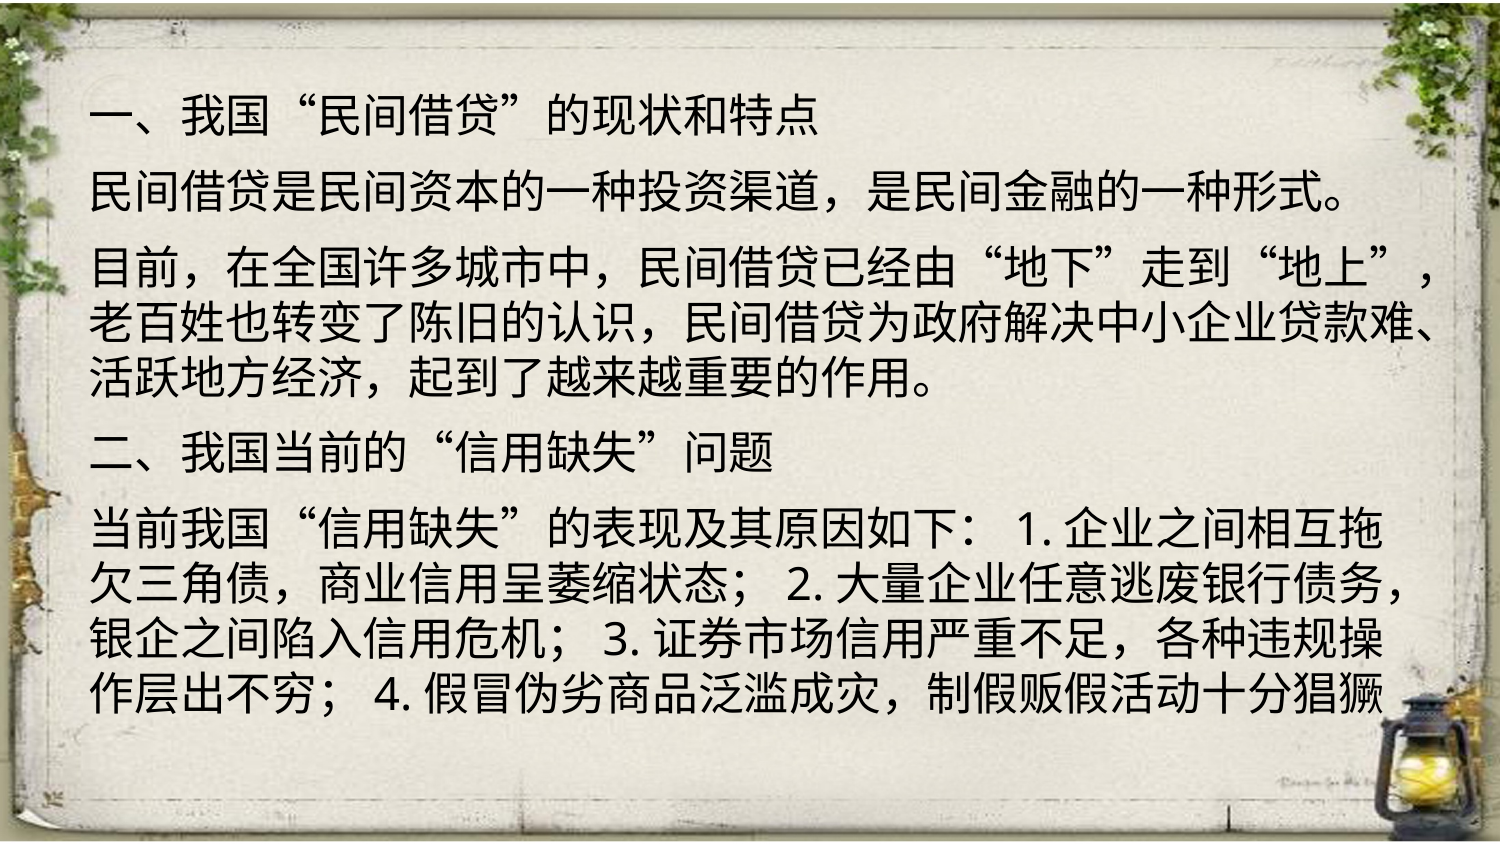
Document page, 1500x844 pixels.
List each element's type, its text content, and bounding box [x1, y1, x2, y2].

picture [0, 0, 1500, 844]
list 一、我国“民间借贷”的现状和特点 民间借贷是民间资本的一种投资渠道，是民间金融的一种形式。 目前，在全国许多城市中，民间借贷已经由“地下”走到“地上”，老百姓也转变了陈旧的认识，民间借贷为政府解决中小企业贷款难、活跃地方经济，起到了越来越重要的作用。 二、我国当前的“信用缺失”问题 当前我国“信用缺失”的表现及其原因如下：1.企业之间相互拖欠三角债，商业信用呈萎缩状态；2.大量企业任意逃废银行债务，银企之间陷入信用危机；3.证券市场信用严重不足，各种违规操作层出不穷；4.假冒伪劣商品泛滥成灾，制假贩假活动十分猖獗 [73, 79, 1439, 798]
